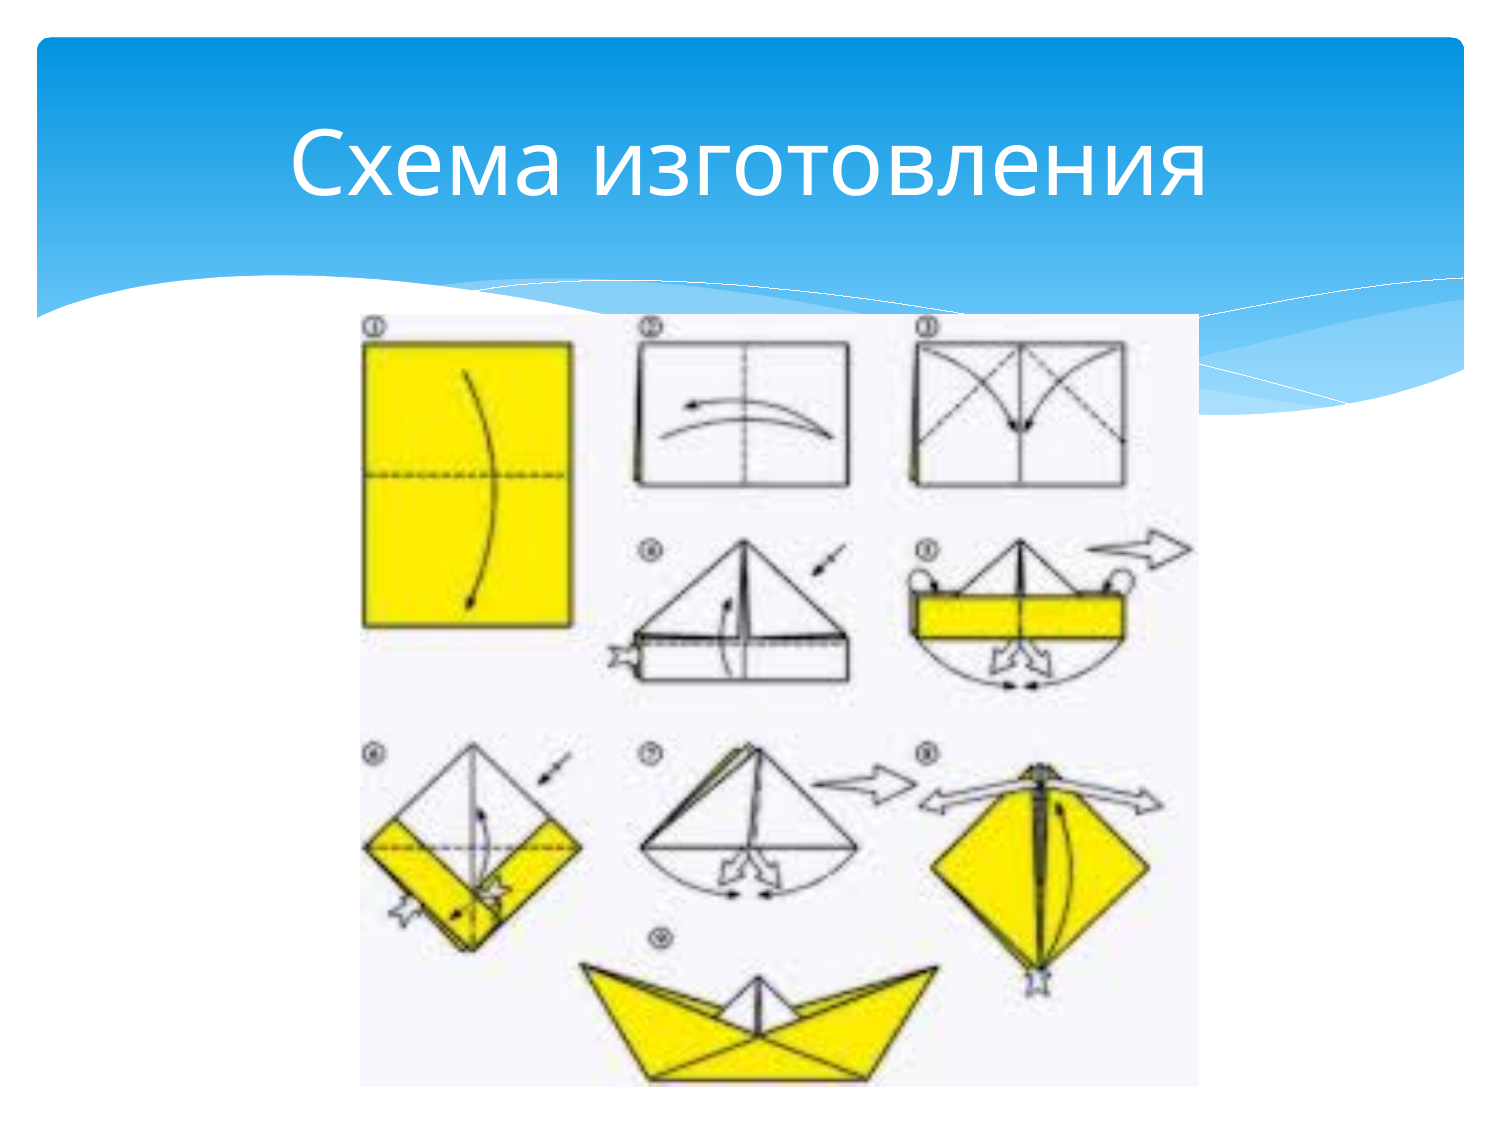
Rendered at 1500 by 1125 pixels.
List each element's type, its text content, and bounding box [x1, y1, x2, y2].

picture [359, 314, 1200, 1087]
title Схема изготовления [75, 55, 1425, 261]
